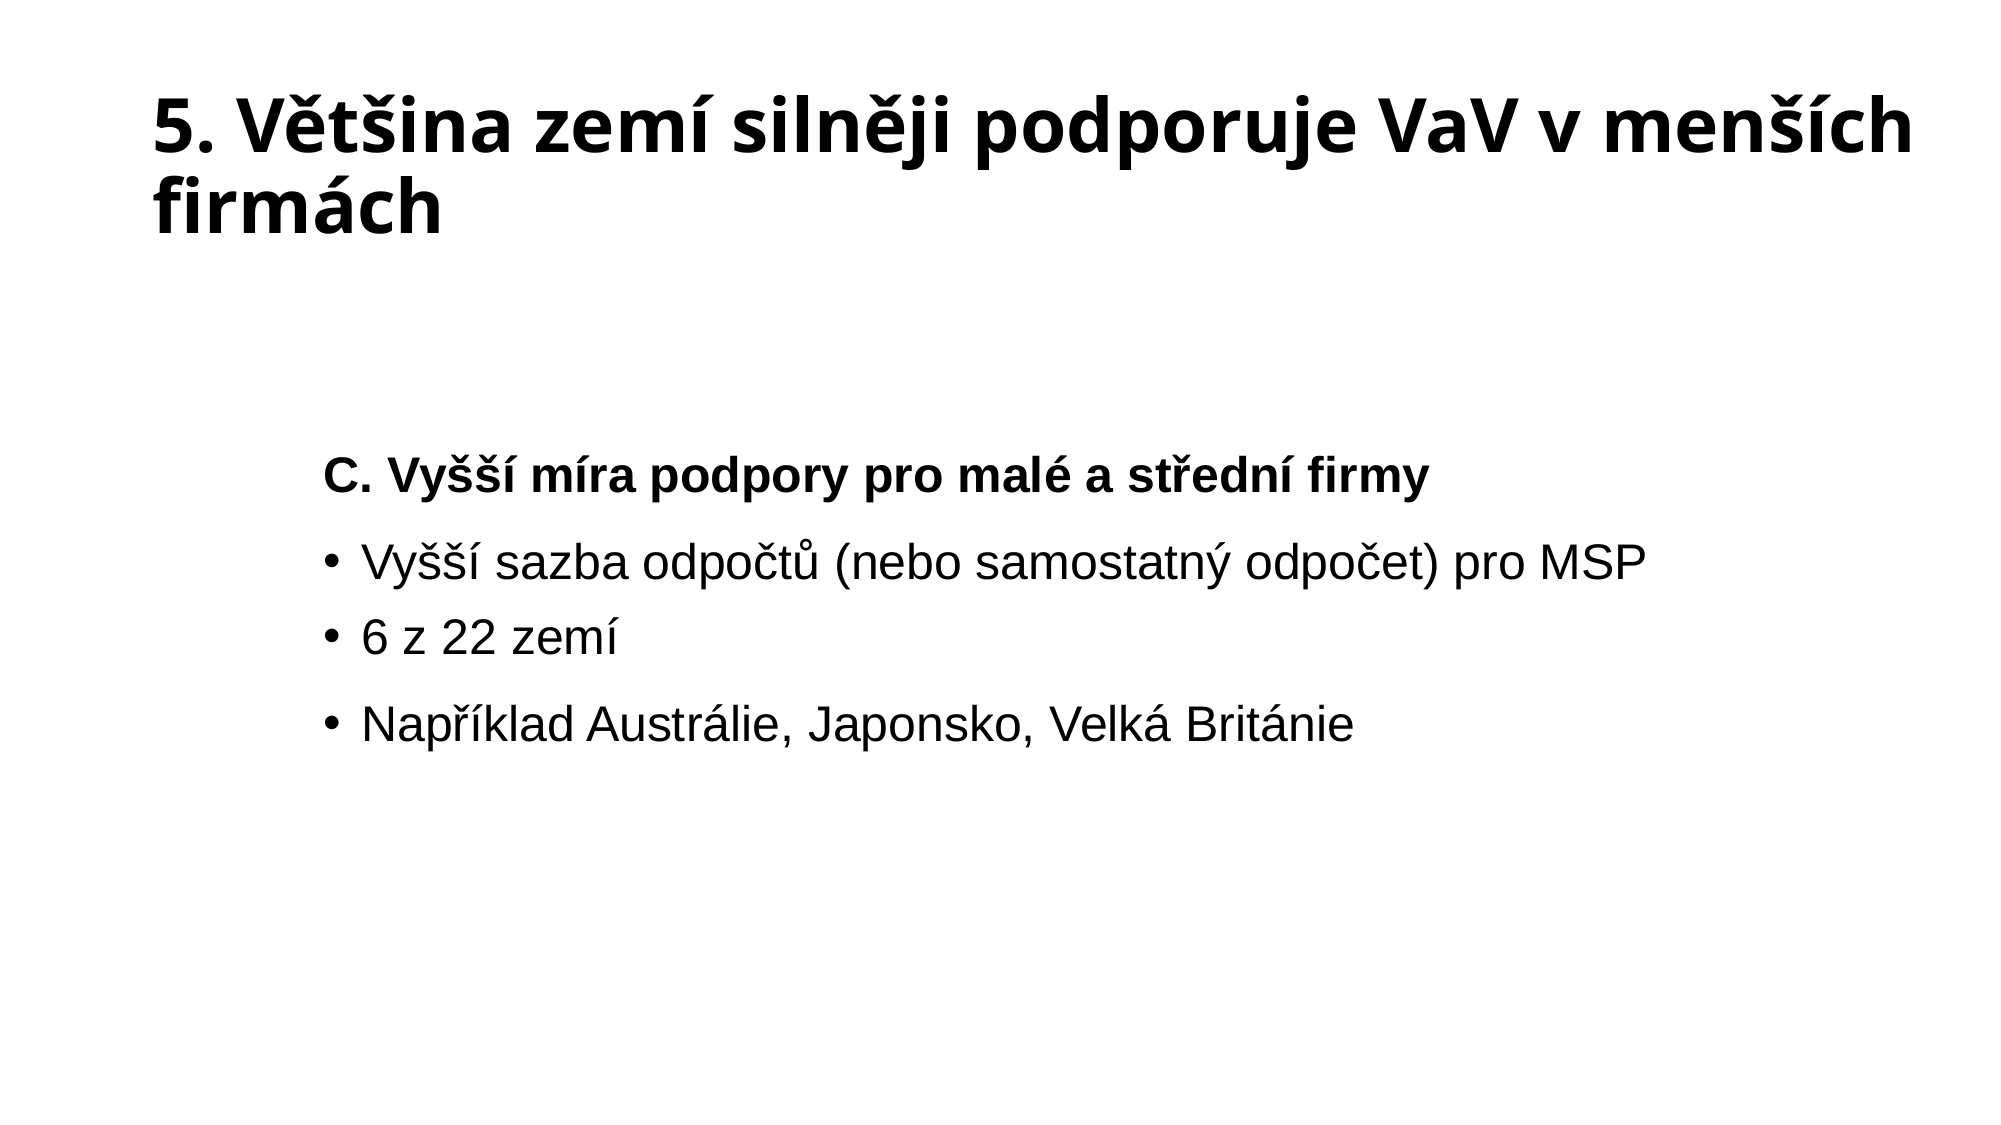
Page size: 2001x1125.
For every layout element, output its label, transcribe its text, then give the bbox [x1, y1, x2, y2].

title 5. Většina zemí silněji podporuje VaV v menších firmách [137, 59, 1954, 278]
list C. Vyšší míra podpory pro malé a střední firmy Vyšší sazba odpočtů (nebo samostatný odpočet) pro MSP 6 z 22 zemí Například Austrálie, Japonsko, Velká Británie [308, 441, 1870, 1125]
